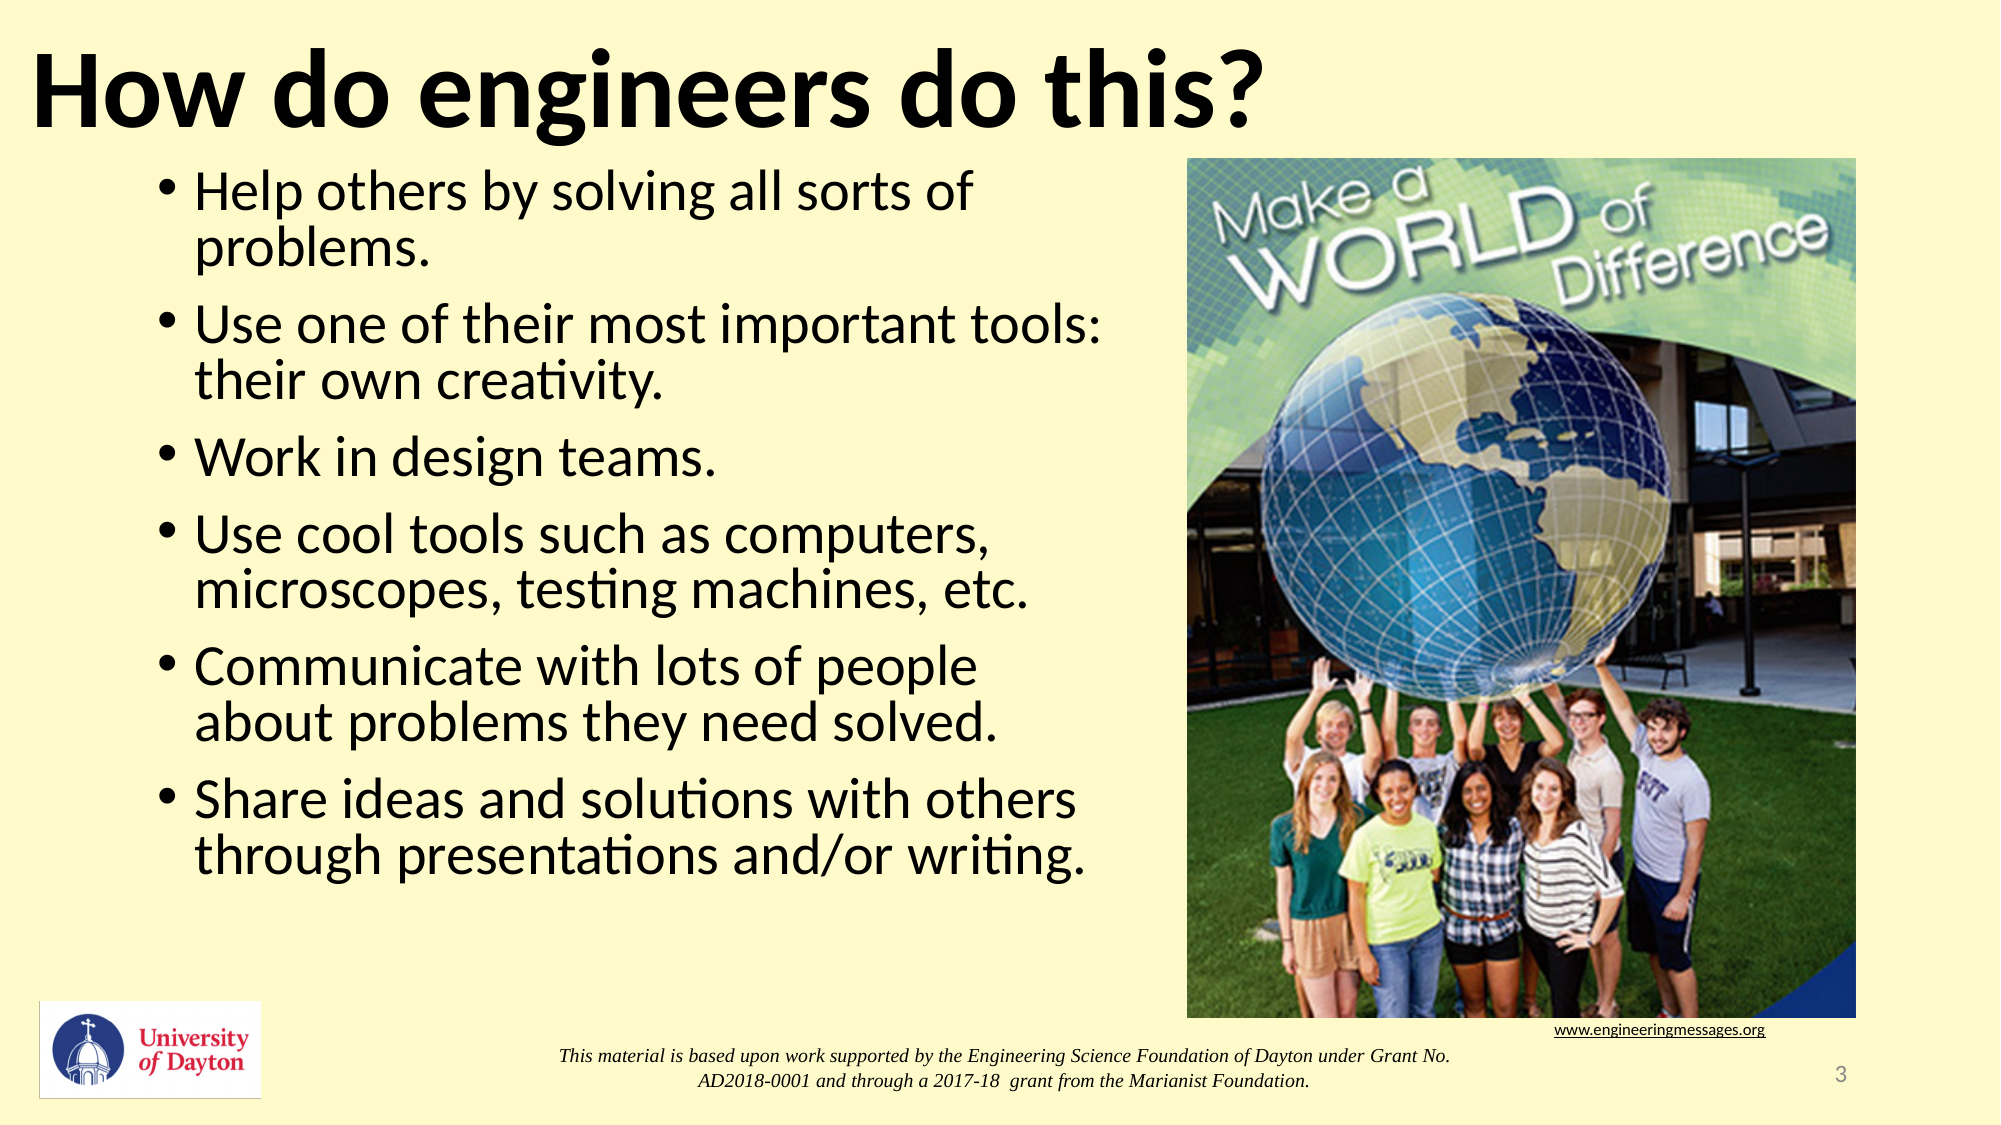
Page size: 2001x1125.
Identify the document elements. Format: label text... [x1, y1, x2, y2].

picture [1186, 158, 1856, 1018]
list Help others by solving all sorts of problems. Use one of their most important tools: their own creativity. Work in design teams. Use cool tools such as computers, microscopes, testing machines, etc. Communicate with lots of people about problems they need solved. Share ideas and solutions with others through presentations and/or writing. [142, 158, 1119, 941]
picture [0, 855, 301, 1125]
title How do engineers do this? [16, 9, 1742, 174]
text_box www.engineeringmessages.org [1539, 1027, 1789, 1047]
